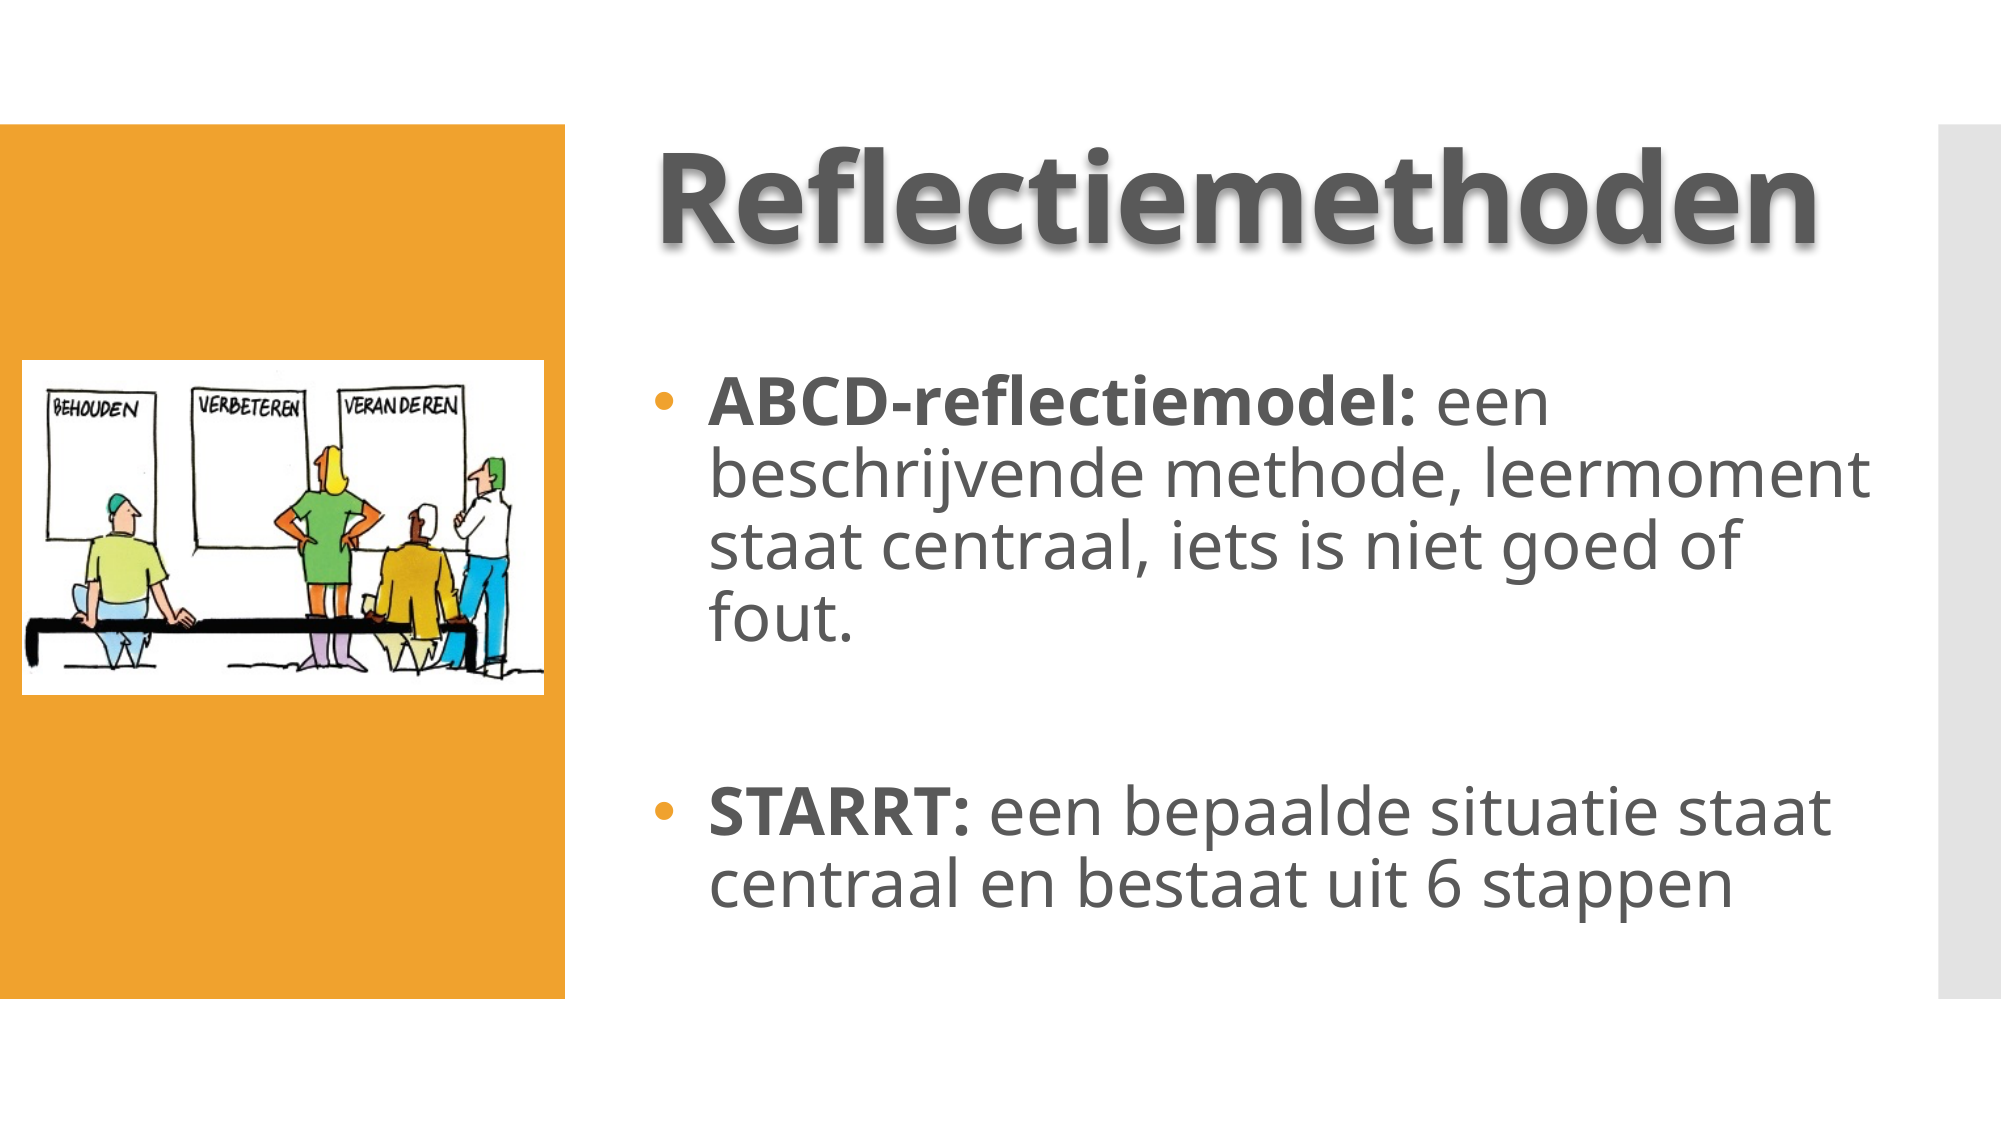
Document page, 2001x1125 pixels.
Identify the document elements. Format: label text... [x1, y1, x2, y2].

list ABCD-reflectiemodel: een beschrijvende methode, leermoment staat centraal, iets is niet goed of fout. STARRT: een bepaalde situatie staat centraal en bestaat uit 6 stappen [637, 360, 1915, 967]
title Reflectiemethoden [637, 99, 1932, 279]
picture [22, 360, 544, 696]
